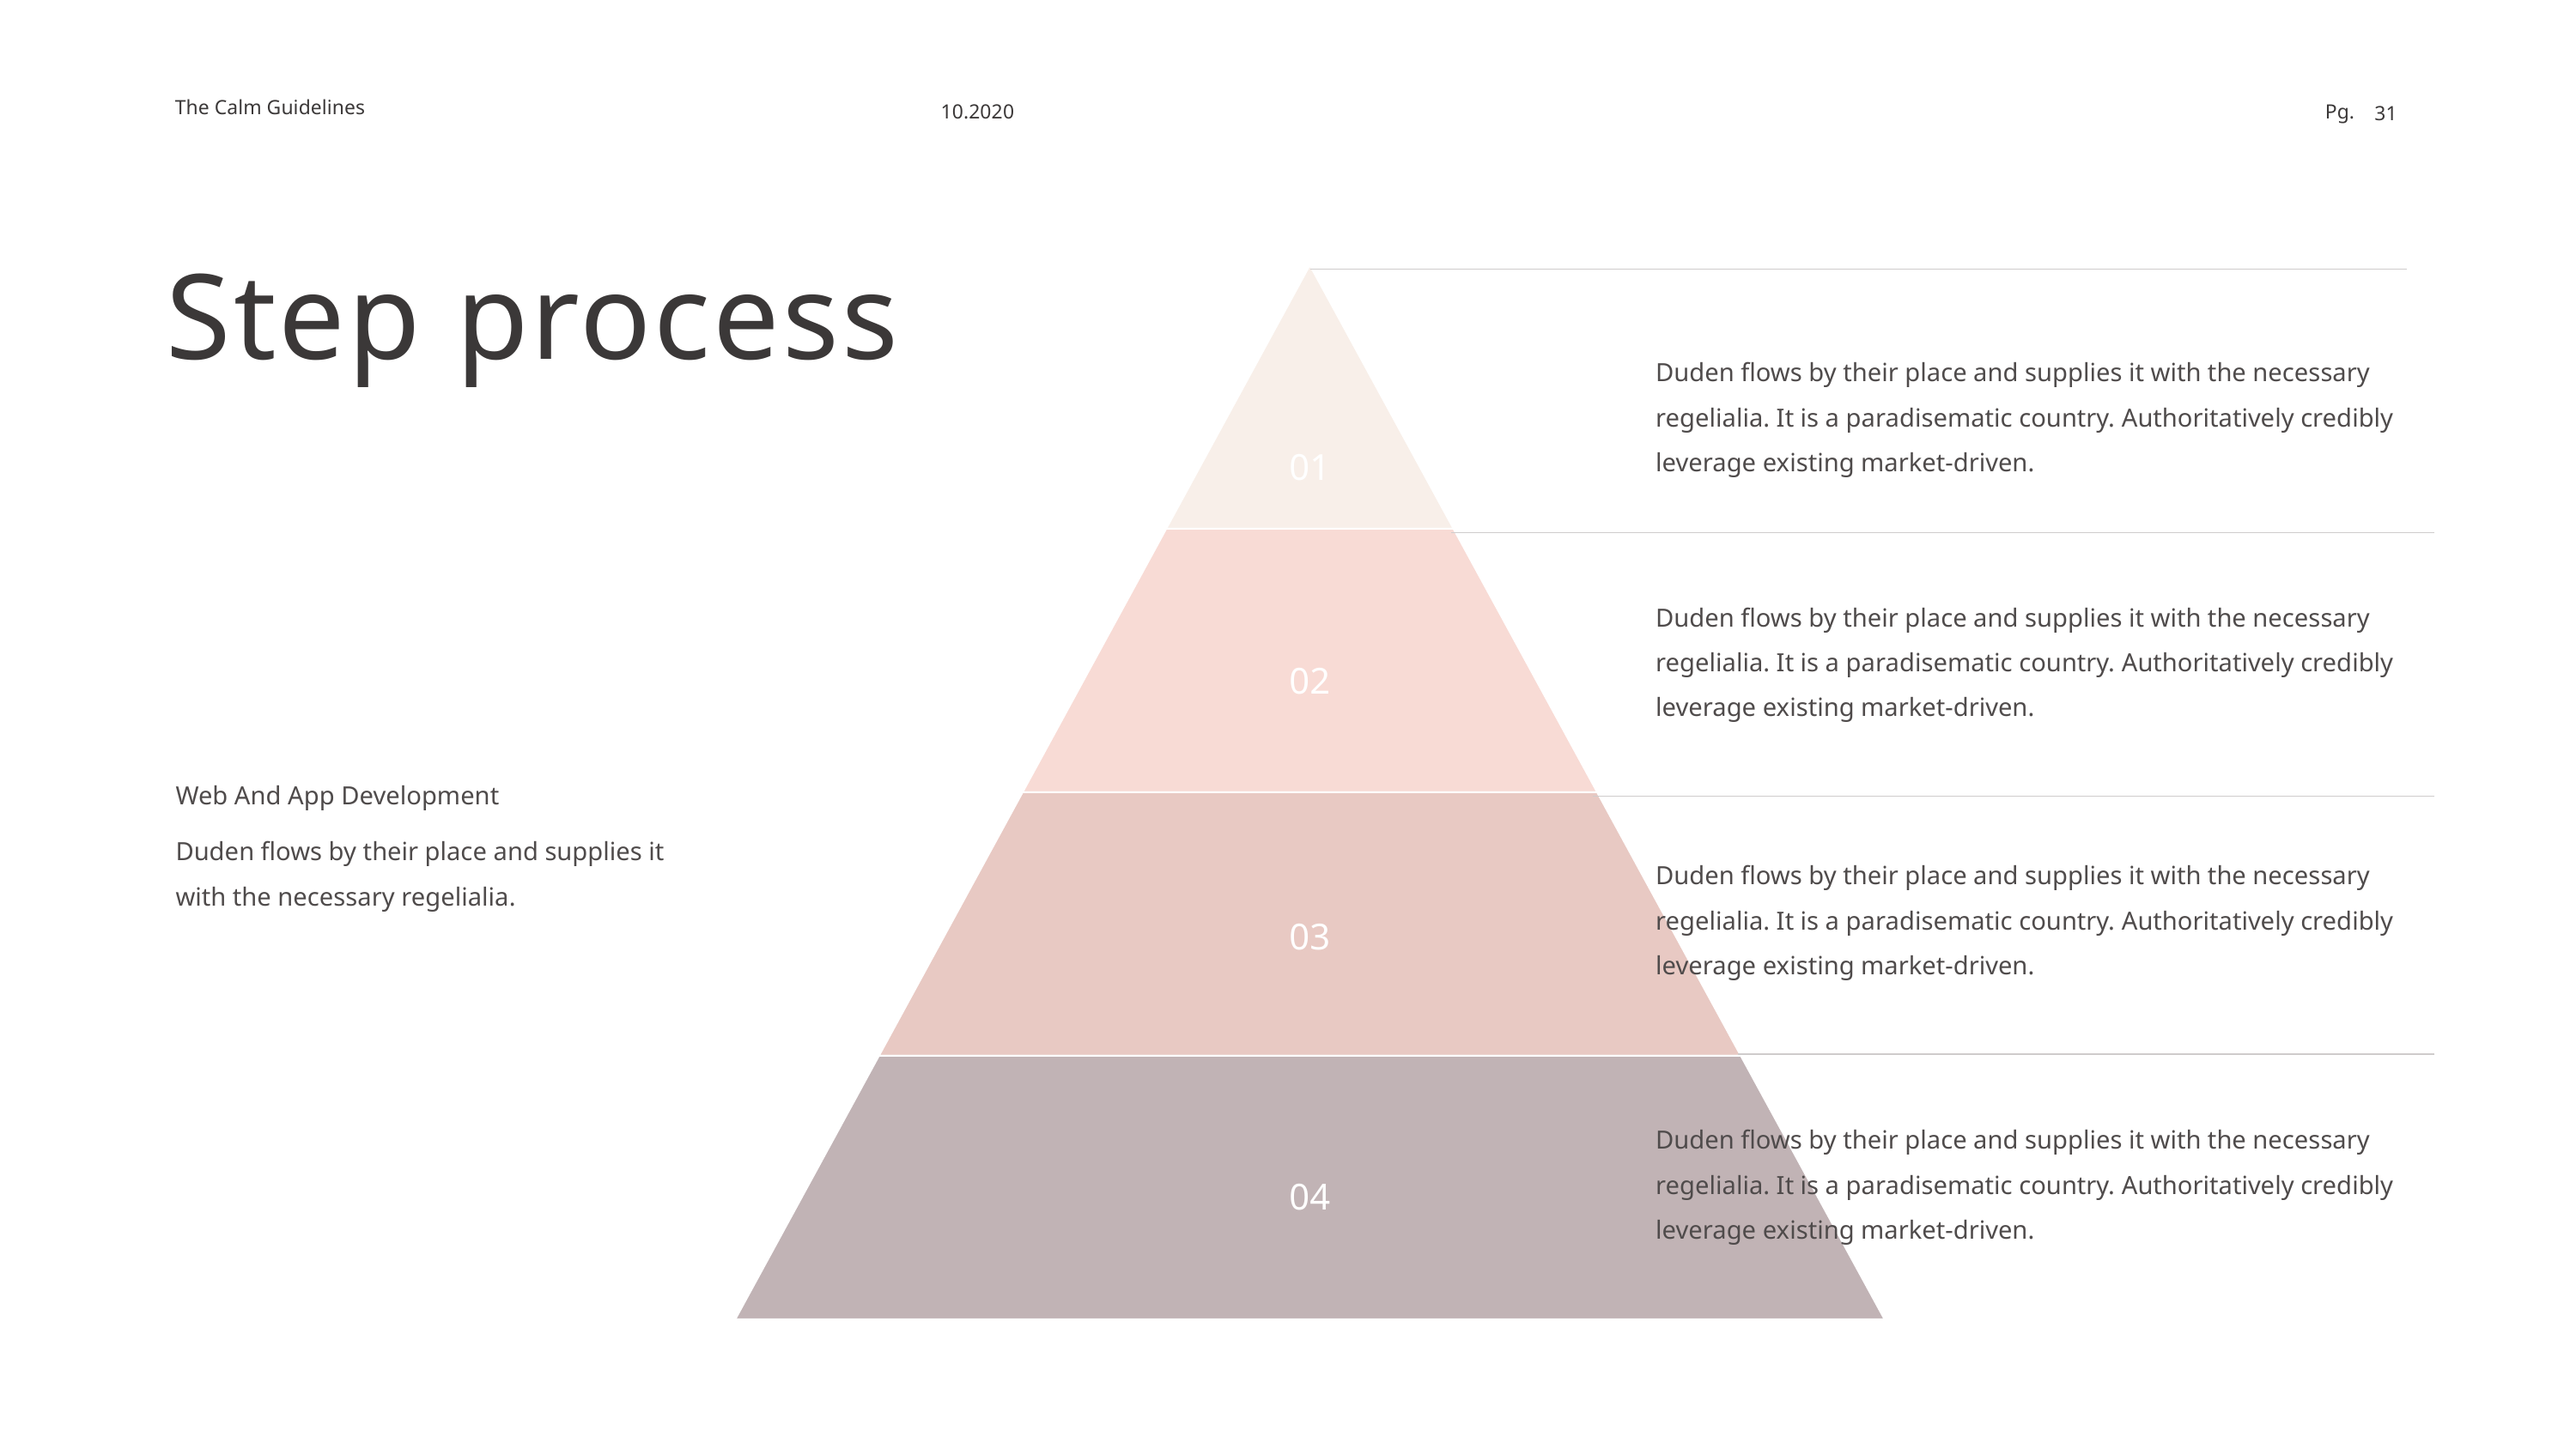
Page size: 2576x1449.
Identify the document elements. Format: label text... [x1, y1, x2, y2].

text_box Step process [154, 275, 735, 469]
text_box Duden flows by their place and supplies it with the necessary regelialia. It is a paradisematic country. Authoritatively credibly leverage existing market-driven. [1885, 335, 2422, 504]
text_box Duden flows by their place and supplies it with the necessary regelialia. It is a paradisematic country. Authoritatively credibly leverage existing market-driven. [1885, 1102, 2422, 1271]
text_box Web And App Development Duden flows by their place and supplies it with the necessary regelialia. [162, 758, 692, 952]
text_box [735, 264, 1885, 1319]
text_box Duden flows by their place and supplies it with the necessary regelialia. It is a paradisematic country. Authoritatively credibly leverage existing market-driven. [1885, 838, 2422, 1007]
text_box Duden flows by their place and supplies it with the necessary regelialia. It is a paradisematic country. Authoritatively credibly leverage existing market-driven. [1885, 580, 2422, 749]
